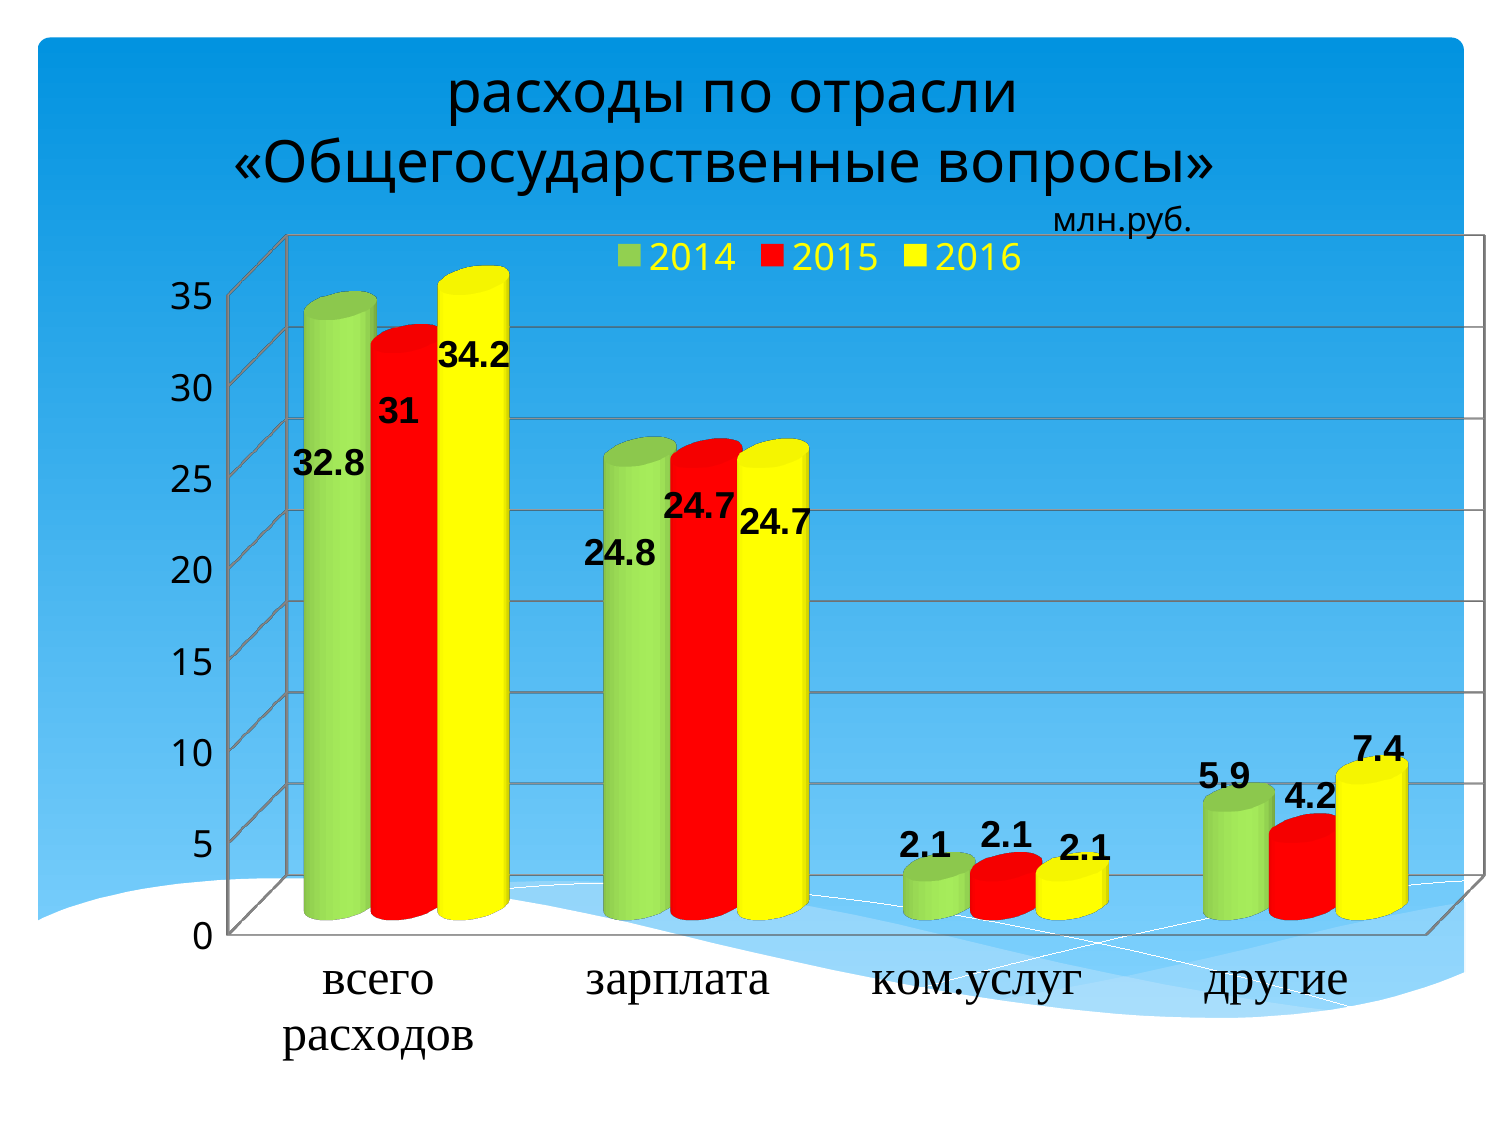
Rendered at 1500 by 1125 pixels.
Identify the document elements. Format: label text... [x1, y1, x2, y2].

chart [140, 210, 1500, 1079]
text_box расходы по отрасли «Общегосударственные вопросы» млн.руб. [117, 46, 1348, 247]
